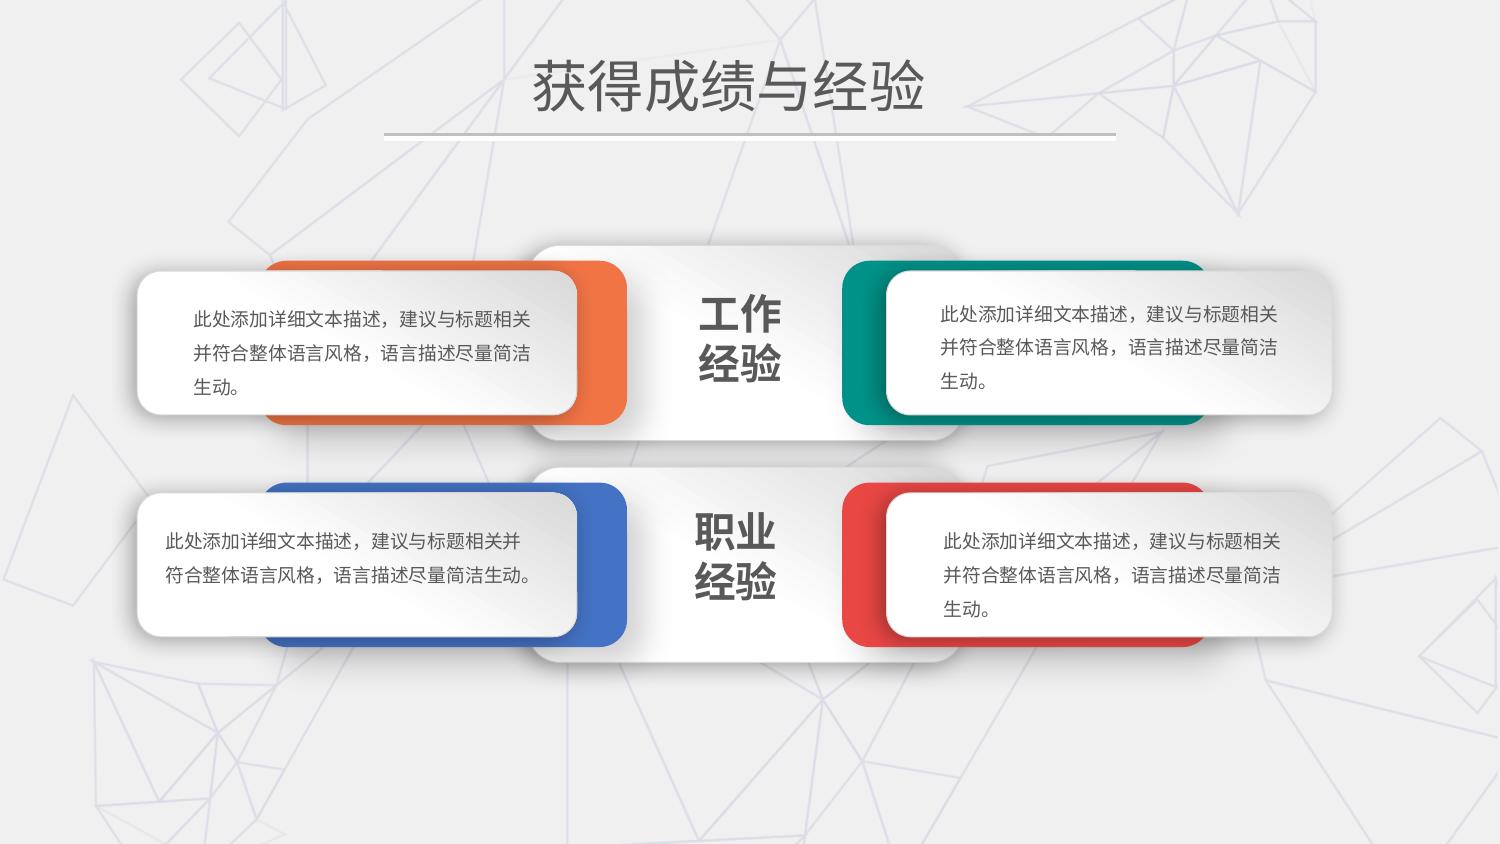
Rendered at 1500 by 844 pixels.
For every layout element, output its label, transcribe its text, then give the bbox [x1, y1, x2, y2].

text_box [886, 492, 1333, 637]
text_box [527, 467, 965, 663]
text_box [527, 245, 965, 441]
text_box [886, 270, 1333, 415]
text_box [137, 270, 577, 415]
picture [0, 0, 1498, 844]
title 获得成绩与经验 [280, 51, 1178, 136]
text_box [137, 492, 577, 637]
